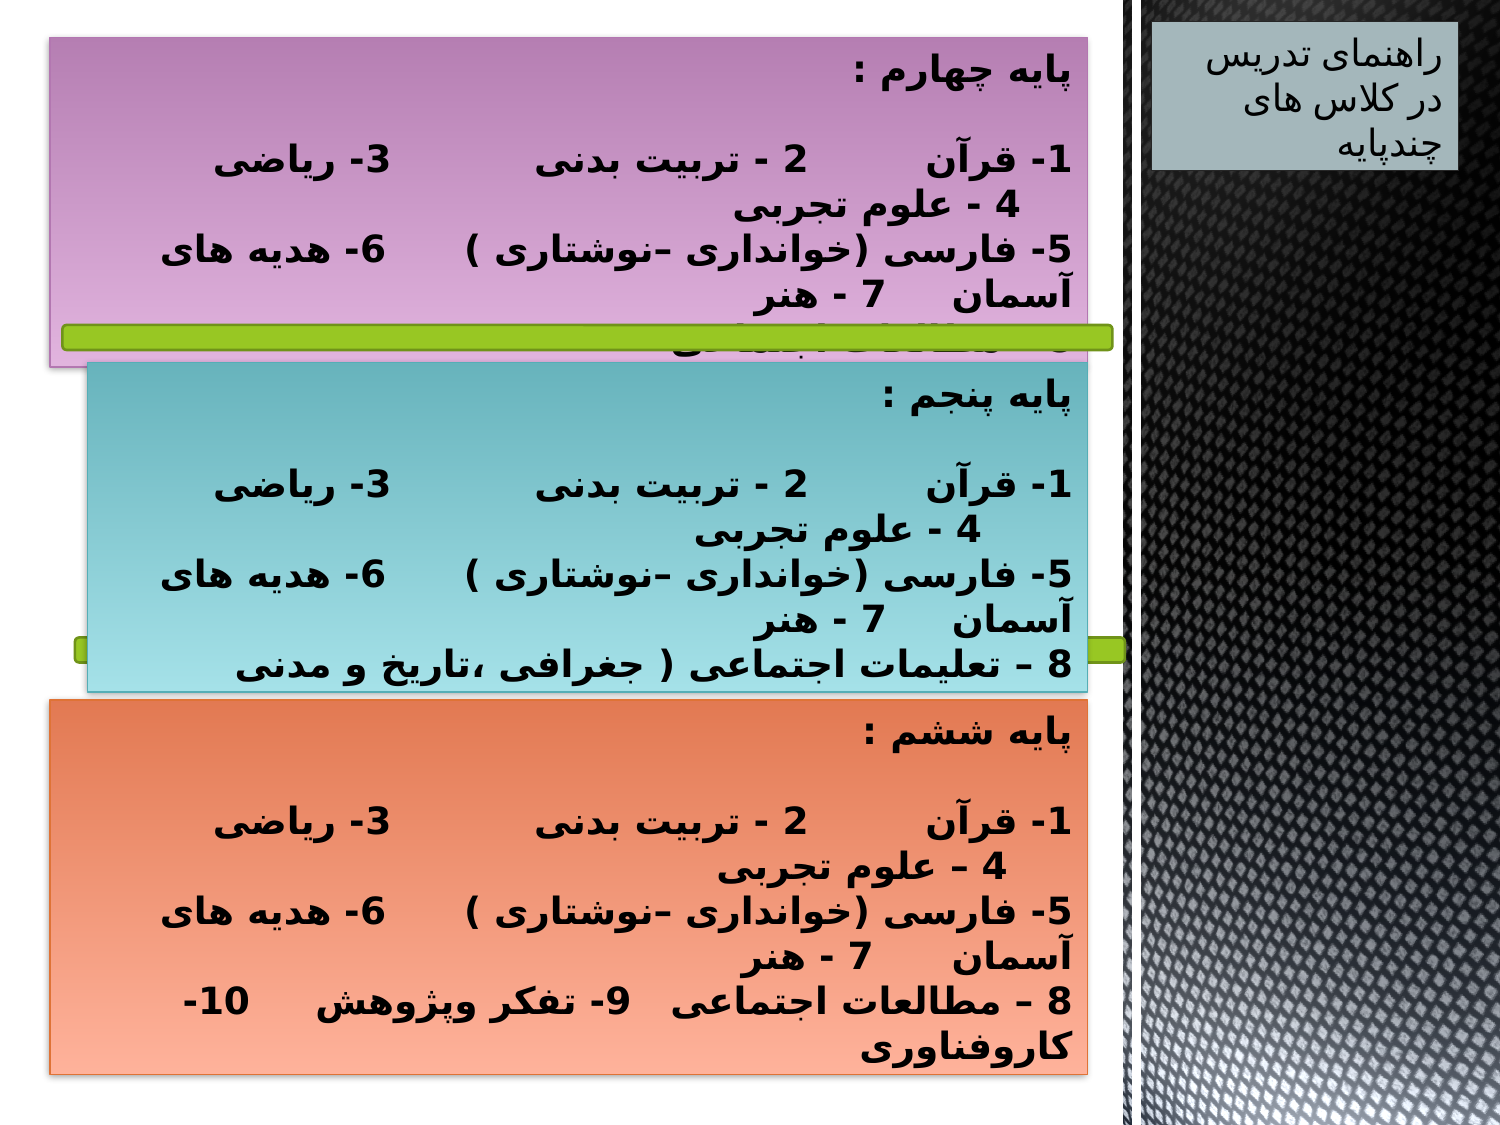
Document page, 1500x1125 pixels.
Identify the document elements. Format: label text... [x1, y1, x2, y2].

text_box پایه ششم : 1- قرآن 2 - تربیت بدنی 3- ریاضی 4 – علوم تجربی 5- فارسی (خوانداری –نوشتاری ) 6- هدیه های آسمان 7 - هنر 8 – مطالعات اجتماعی 9- تفکر وپژوهش 10- کاروفناوری [49, 699, 1088, 1075]
picture [1123, 0, 1500, 1125]
text_box [73, 636, 82, 664]
text_box راهنمای تدریس در کلاس های چندپایه [1151, 21, 1459, 171]
text_box [1091, 636, 1127, 664]
text_box پایه چهارم : 1- قرآن 2 - تربیت بدنی 3- ریاضی 4 - علوم تجربی 5- فارسی (خوانداری –نوشتاری ) 6- هدیه های آسمان 7 - هنر 8 – مطالعات اجتماعی [49, 37, 1088, 368]
text_box پایه پنجم : 1- قرآن 2 - تربیت بدنی 3- ریاضی 4 - علوم تجربی 5- فارسی (خوانداری –نوشتاری ) 6- هدیه های آسمان 7 - هنر 8 – تعلیمات اجتماعی ( جغرافی ،تاریخ و مدنی [87, 362, 1088, 693]
text_box [61, 323, 1114, 352]
